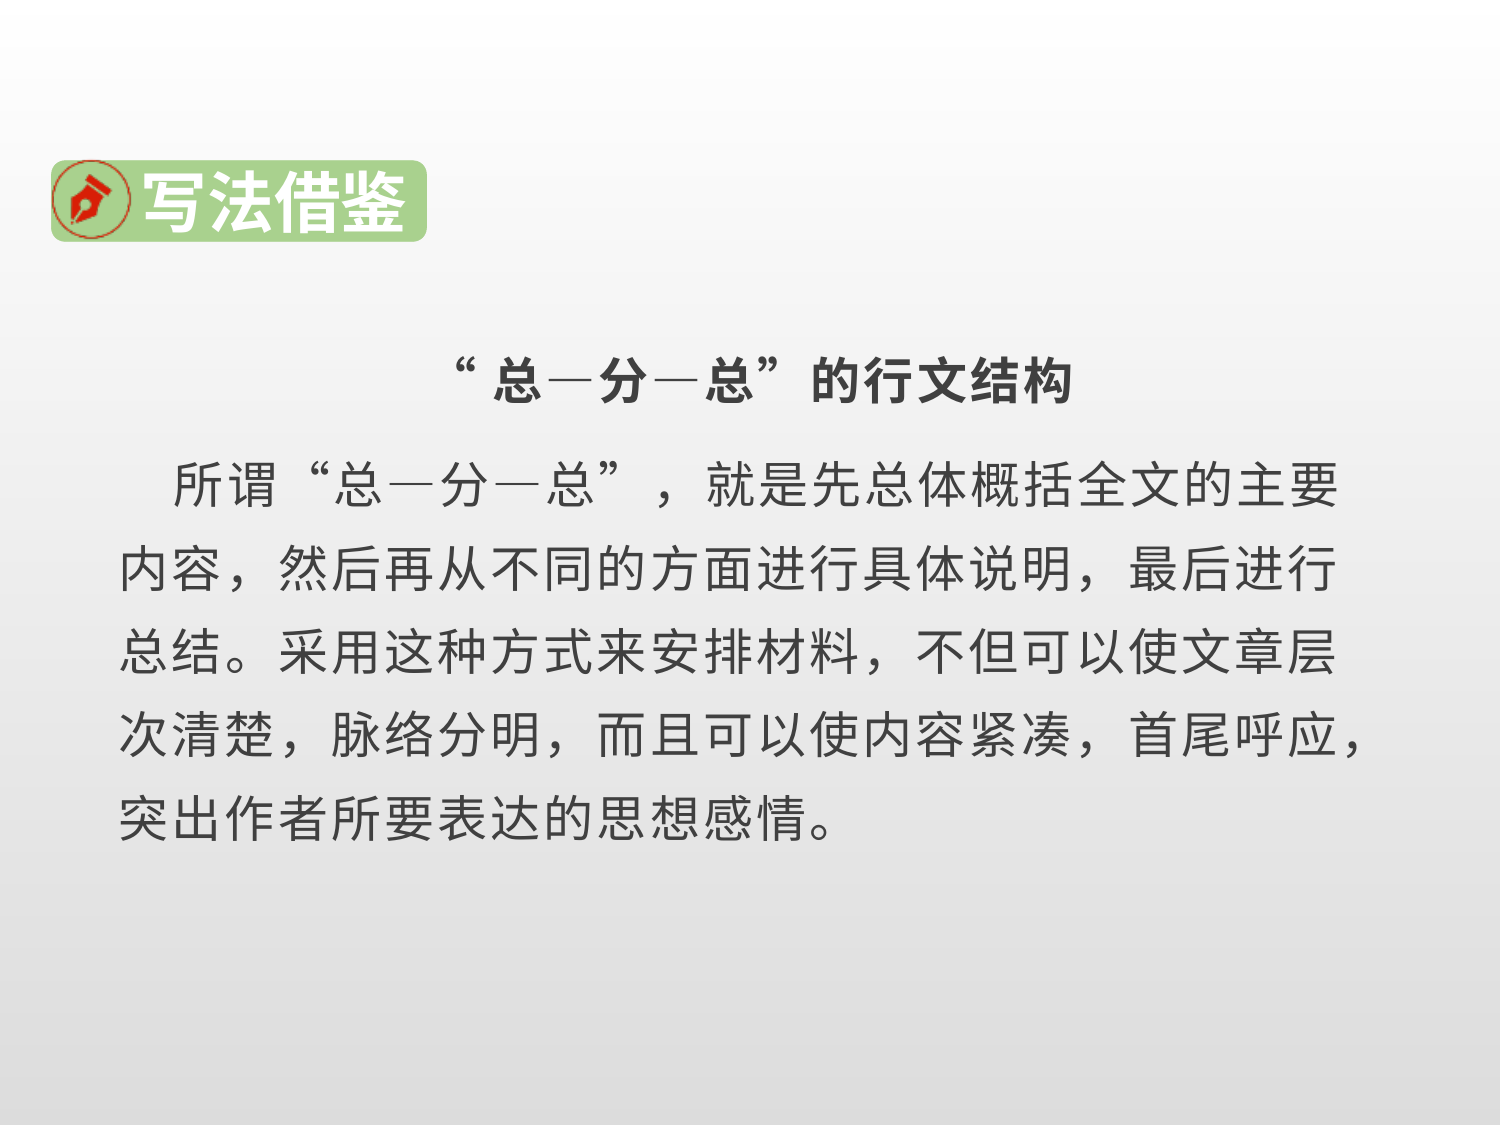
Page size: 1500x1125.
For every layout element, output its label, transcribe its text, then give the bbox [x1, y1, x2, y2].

picture [43, 150, 139, 247]
list “总—分—总”的行文结构 所谓“总—分—总”，就是先总体概括全文的主要内容，然后再从不同的方面进行具体说明，最后进行总结。采用这种方式来安排材料，不但可以使文章层次清楚，脉络分明，而且可以使内容紧凑，首尾呼应，突出作者所要表达的思想感情。 [107, 320, 1393, 811]
text_box 写法借鉴 [125, 153, 427, 248]
